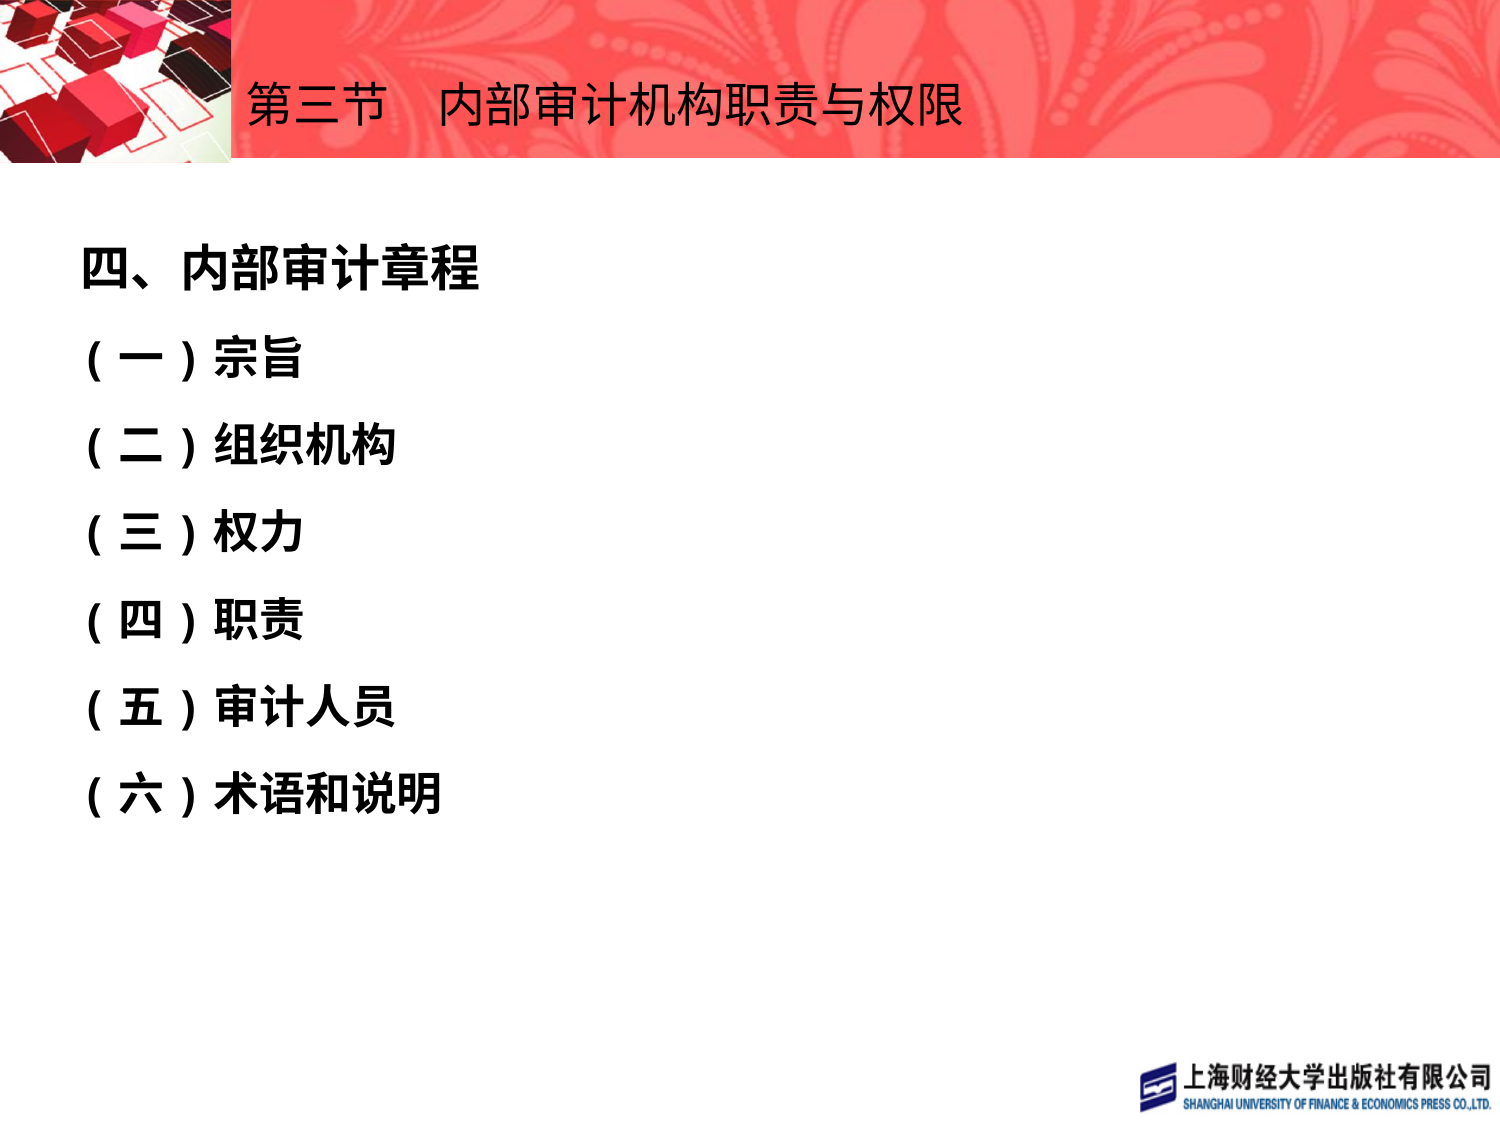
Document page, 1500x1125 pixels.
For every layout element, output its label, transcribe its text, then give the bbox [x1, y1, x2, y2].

title 第三节 内部审计机构职责与权限 [230, 45, 1461, 161]
picture [1139, 1058, 1495, 1118]
list 四、内部审计章程 (一)宗旨 (二)组织机构 (三)权力 (四)职责 (五)审计人员 (六)术语和说明 [64, 208, 1425, 1047]
